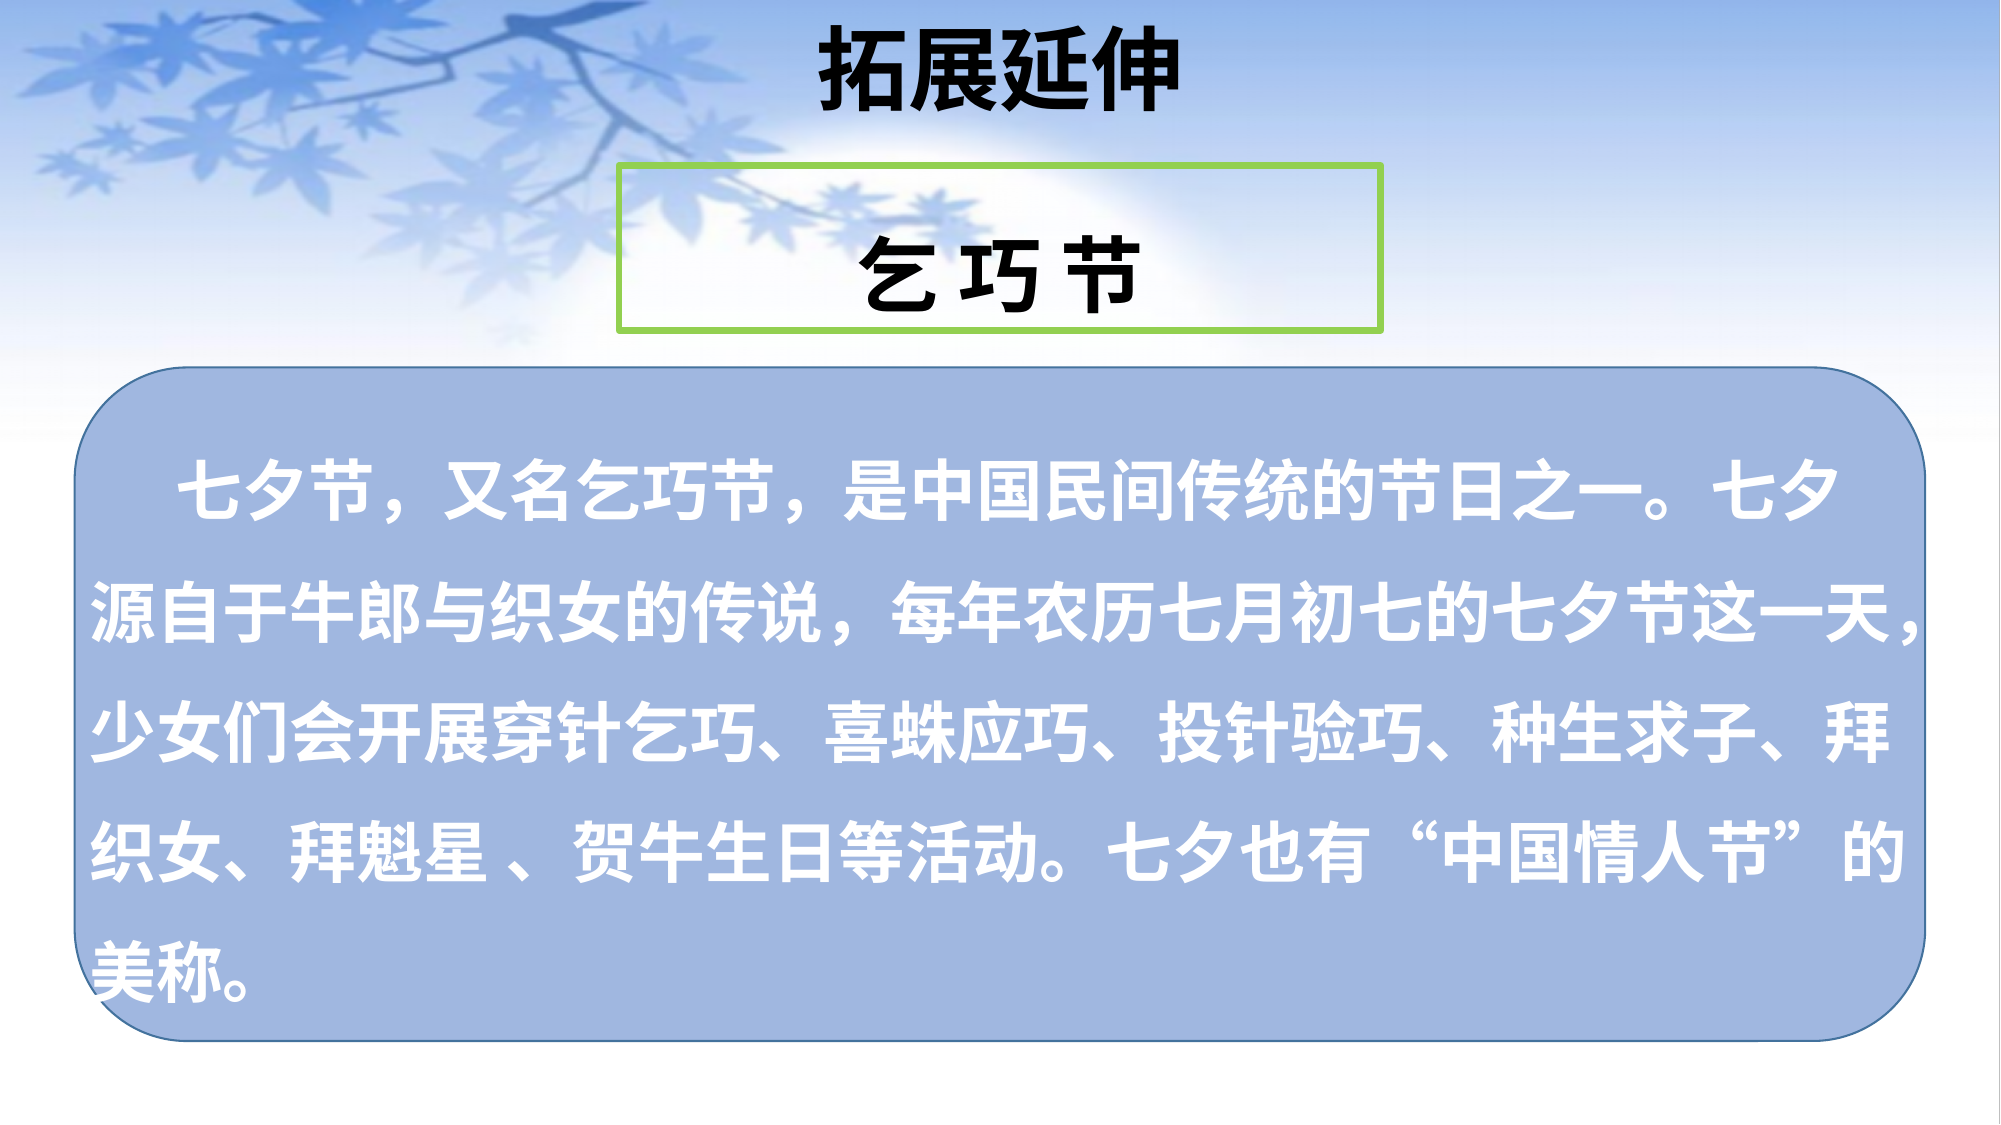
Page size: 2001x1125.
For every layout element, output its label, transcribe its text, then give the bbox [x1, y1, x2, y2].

text_box 乞 巧 节 [619, 165, 1381, 331]
text_box [118, 1019, 1882, 1043]
text_box 七夕节，又名乞巧节，是中国民间传统的节日之一。七夕源自于牛郎与织女的传说，每年农历七月初七的七夕节这一天，少女们会开展穿针乞巧、喜蛛应巧、投针验巧、种生求子、拜织女、拜魁星 、贺牛生日等活动。七夕也有“中国情人节”的美称。 [74, 387, 1923, 1019]
text_box [121, 366, 1878, 387]
text_box [1923, 453, 1927, 956]
picture [0, 0, 2001, 1125]
text_box 拓展延伸 [137, 0, 1863, 135]
